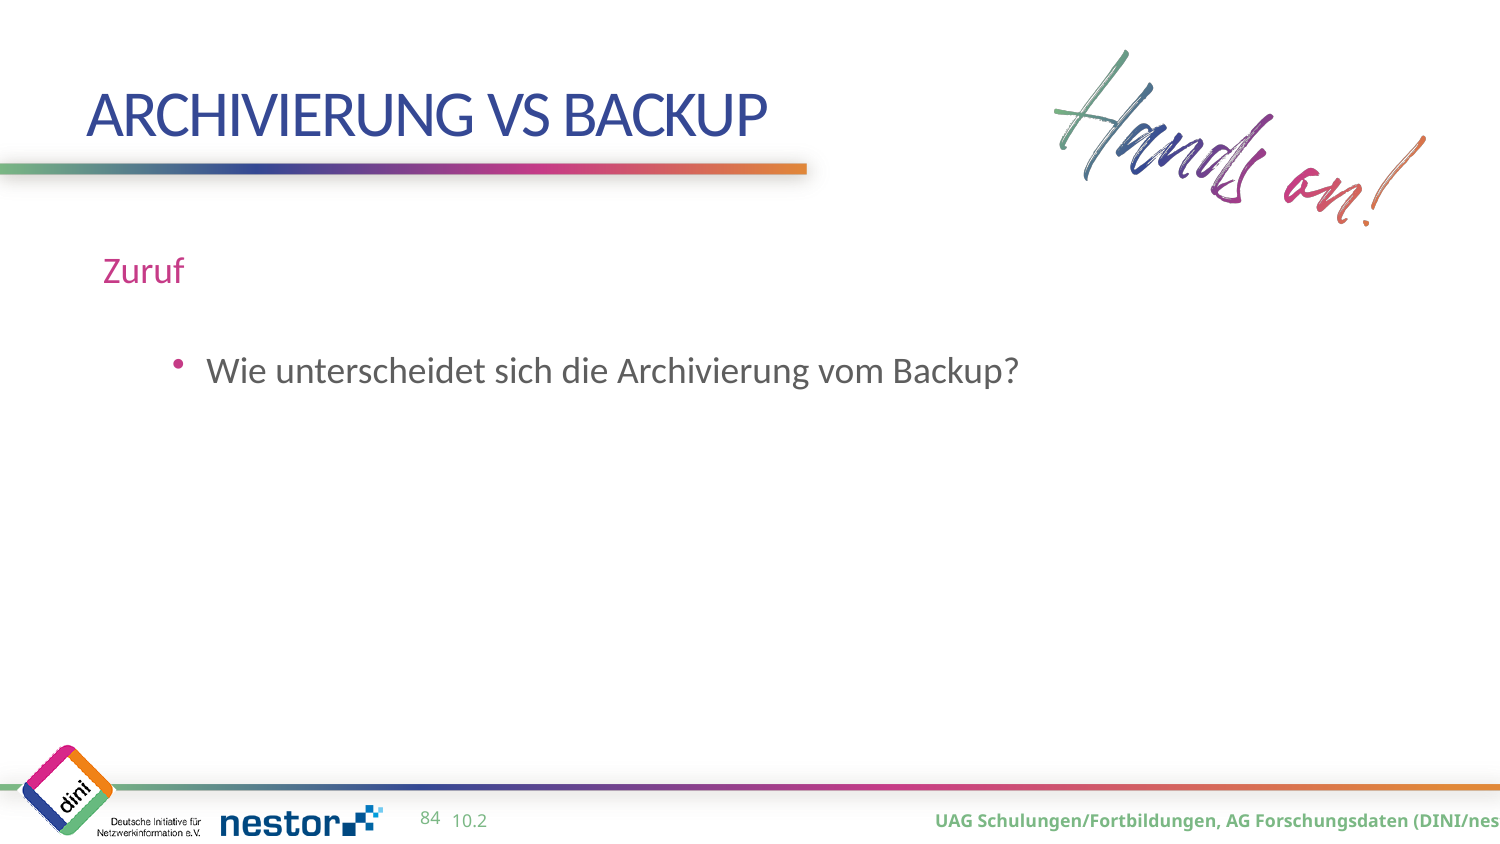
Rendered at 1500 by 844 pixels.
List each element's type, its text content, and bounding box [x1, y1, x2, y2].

list Zuruf [88, 238, 1432, 301]
title Archivierung vs Backup [77, 61, 1423, 158]
list Wie unterscheidet sich die Archivierung vom Backup? [157, 316, 1093, 773]
picture [1280, 819, 1289, 825]
picture [0, 731, 1500, 844]
picture [1423, 817, 1428, 825]
text_box 10.2 [433, 801, 502, 838]
slide_number 83 [406, 801, 454, 841]
picture [1035, 49, 1426, 238]
picture [0, 138, 837, 204]
